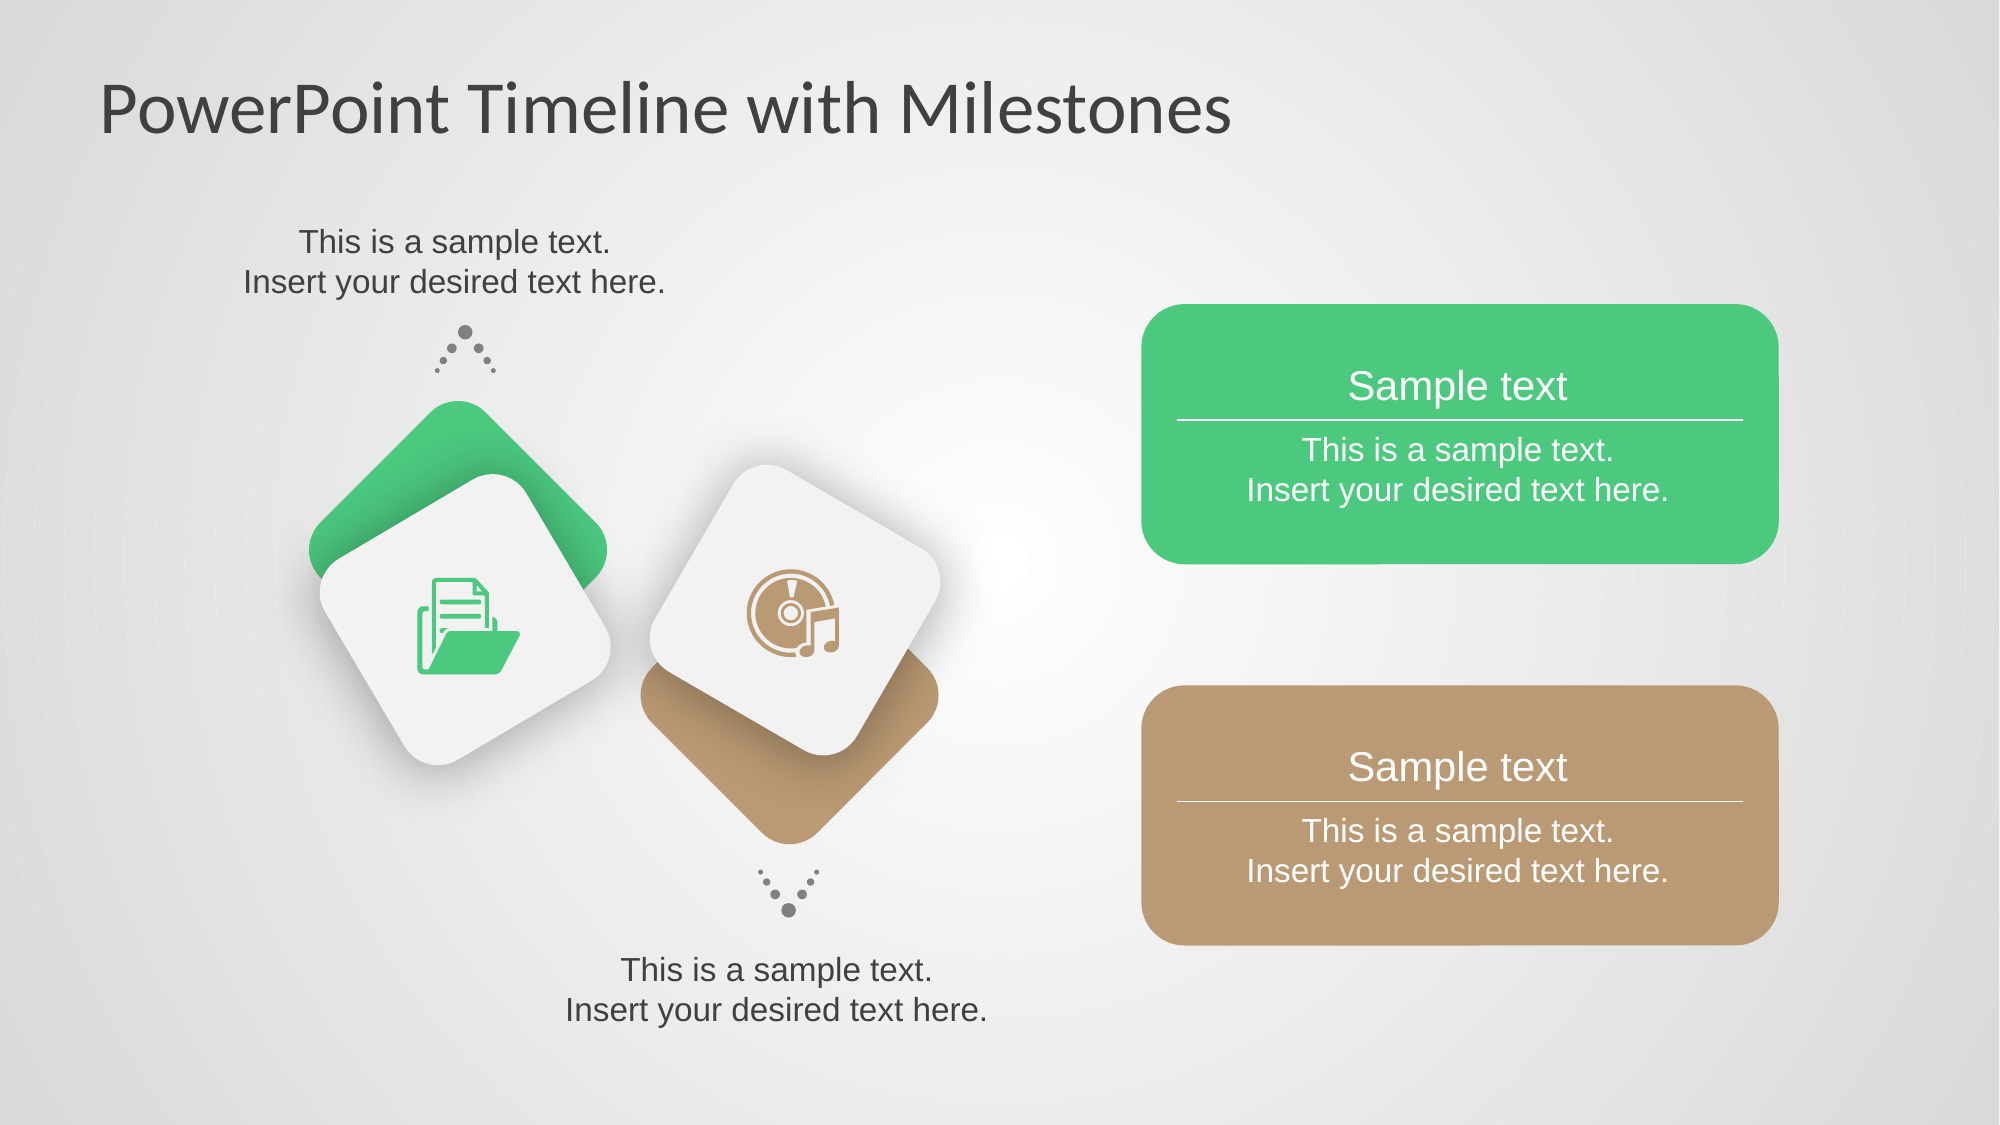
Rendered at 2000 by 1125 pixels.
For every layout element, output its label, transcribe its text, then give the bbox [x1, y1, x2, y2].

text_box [341, 324, 913, 918]
text_box This is a sample text. Insert your desired text here. [228, 213, 682, 308]
text_box [1139, 301, 1781, 567]
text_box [1176, 351, 1744, 517]
text_box [1139, 683, 1781, 948]
text_box This is a sample text. Insert your desired text here. [550, 940, 1004, 1036]
title PowerPoint Timeline with Milestones [99, 45, 1900, 162]
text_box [1176, 732, 1744, 899]
